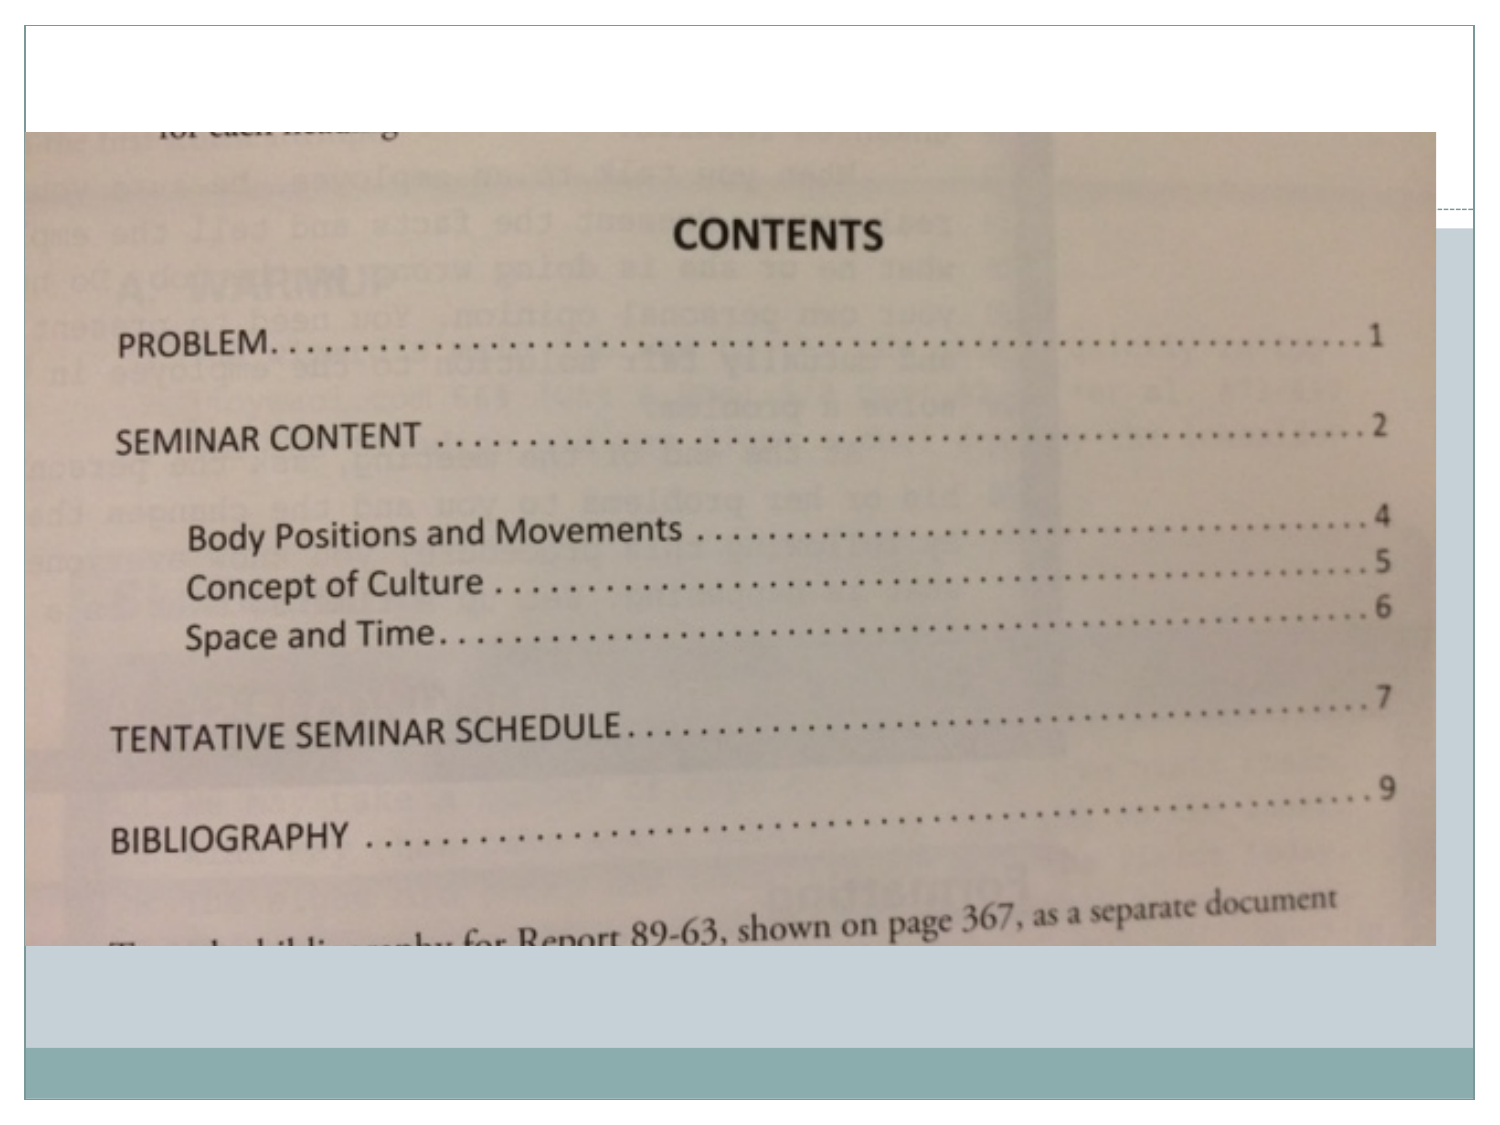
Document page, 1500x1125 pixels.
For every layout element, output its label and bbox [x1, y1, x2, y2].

picture [24, 132, 1437, 946]
